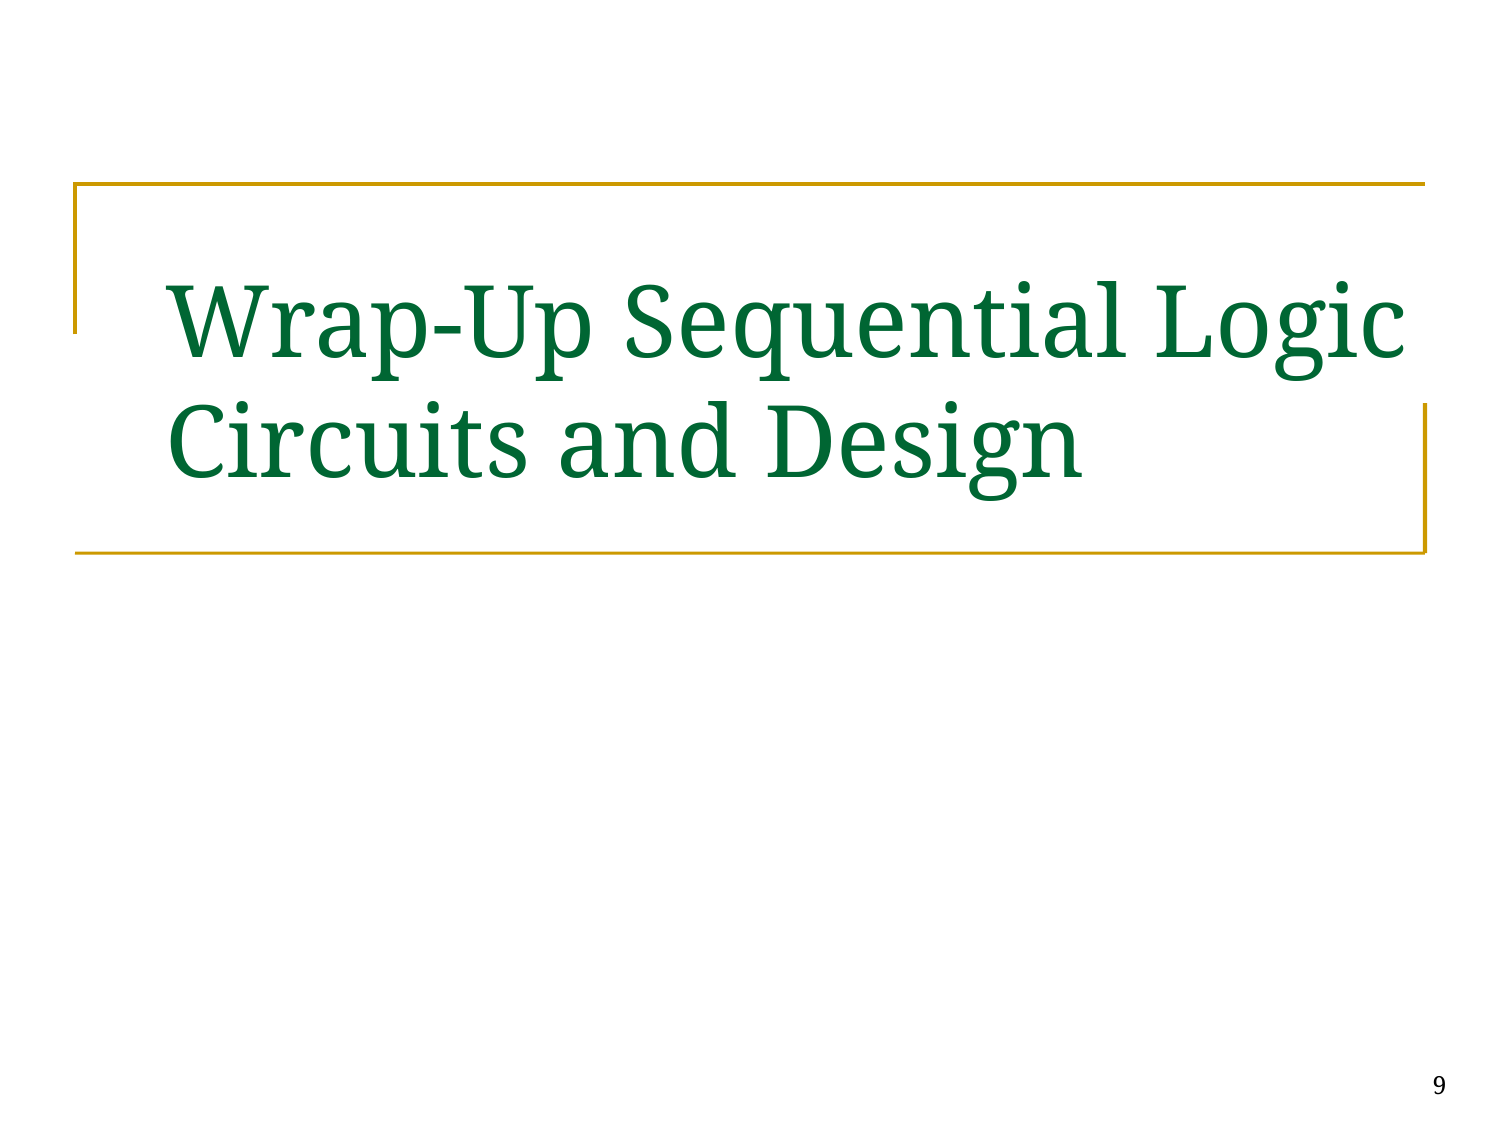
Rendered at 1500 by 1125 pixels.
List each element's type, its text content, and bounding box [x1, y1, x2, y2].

title Wrap-Up Sequential Logic Circuits and Design [150, 249, 1450, 538]
slide_number 9 [1111, 1036, 1462, 1112]
